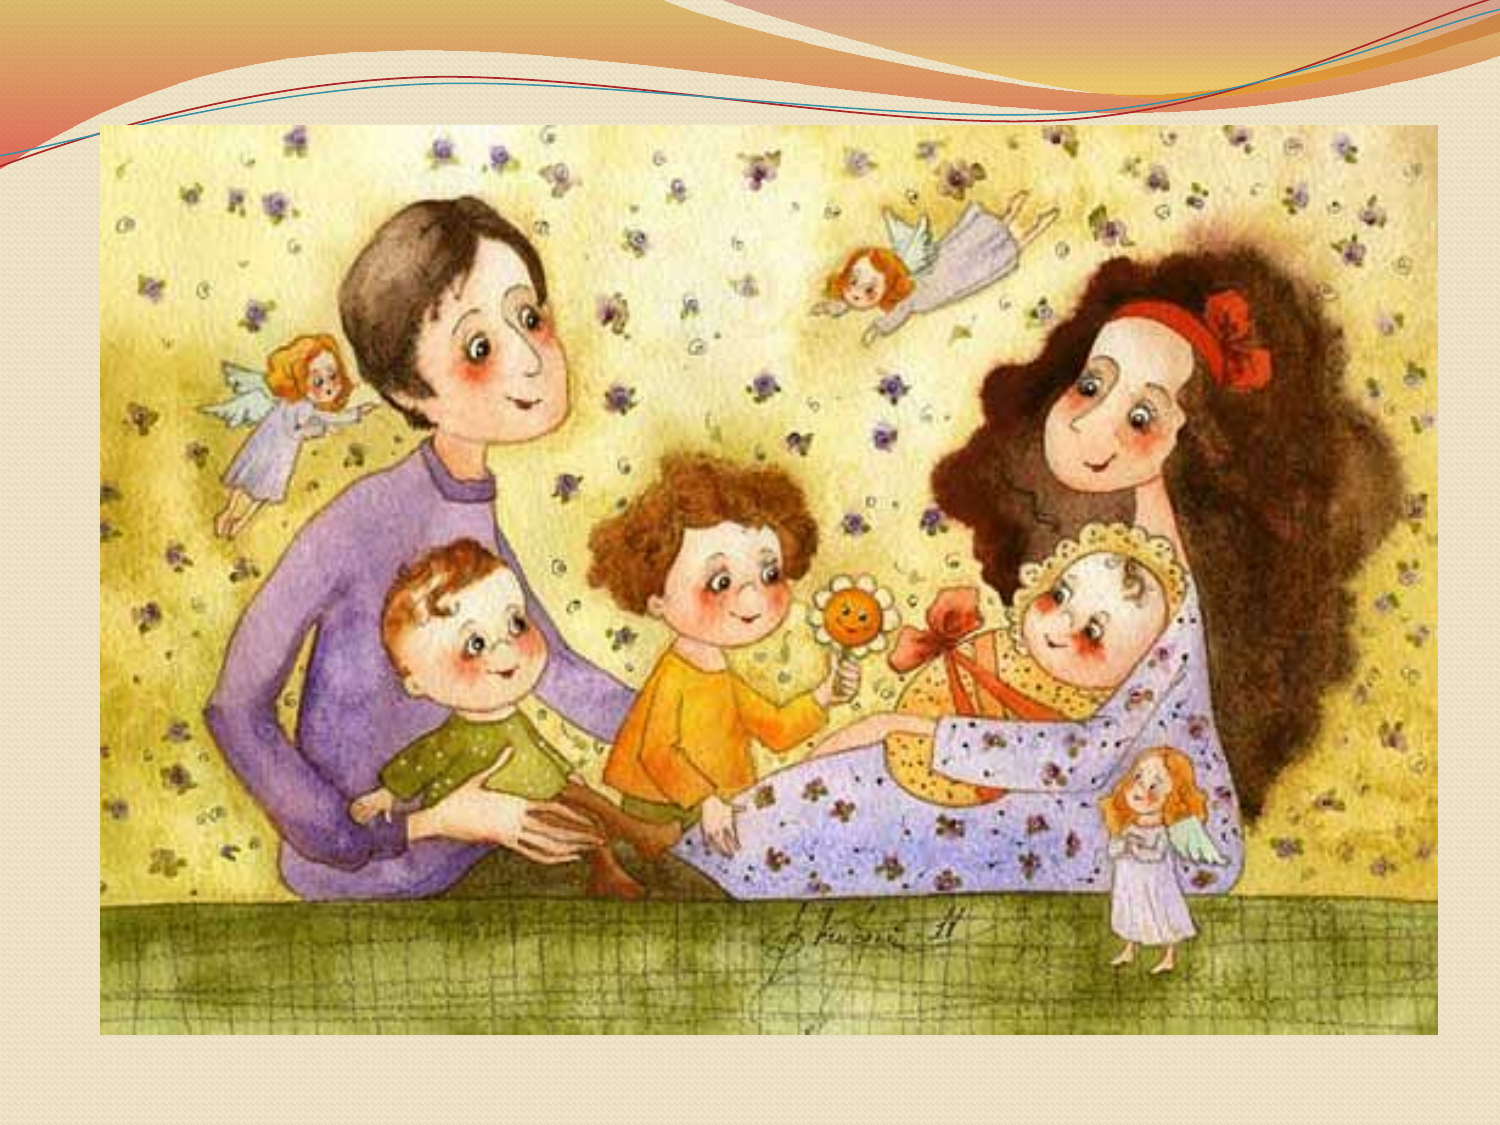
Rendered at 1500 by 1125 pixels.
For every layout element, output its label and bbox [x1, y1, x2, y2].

picture [100, 125, 1439, 1036]
